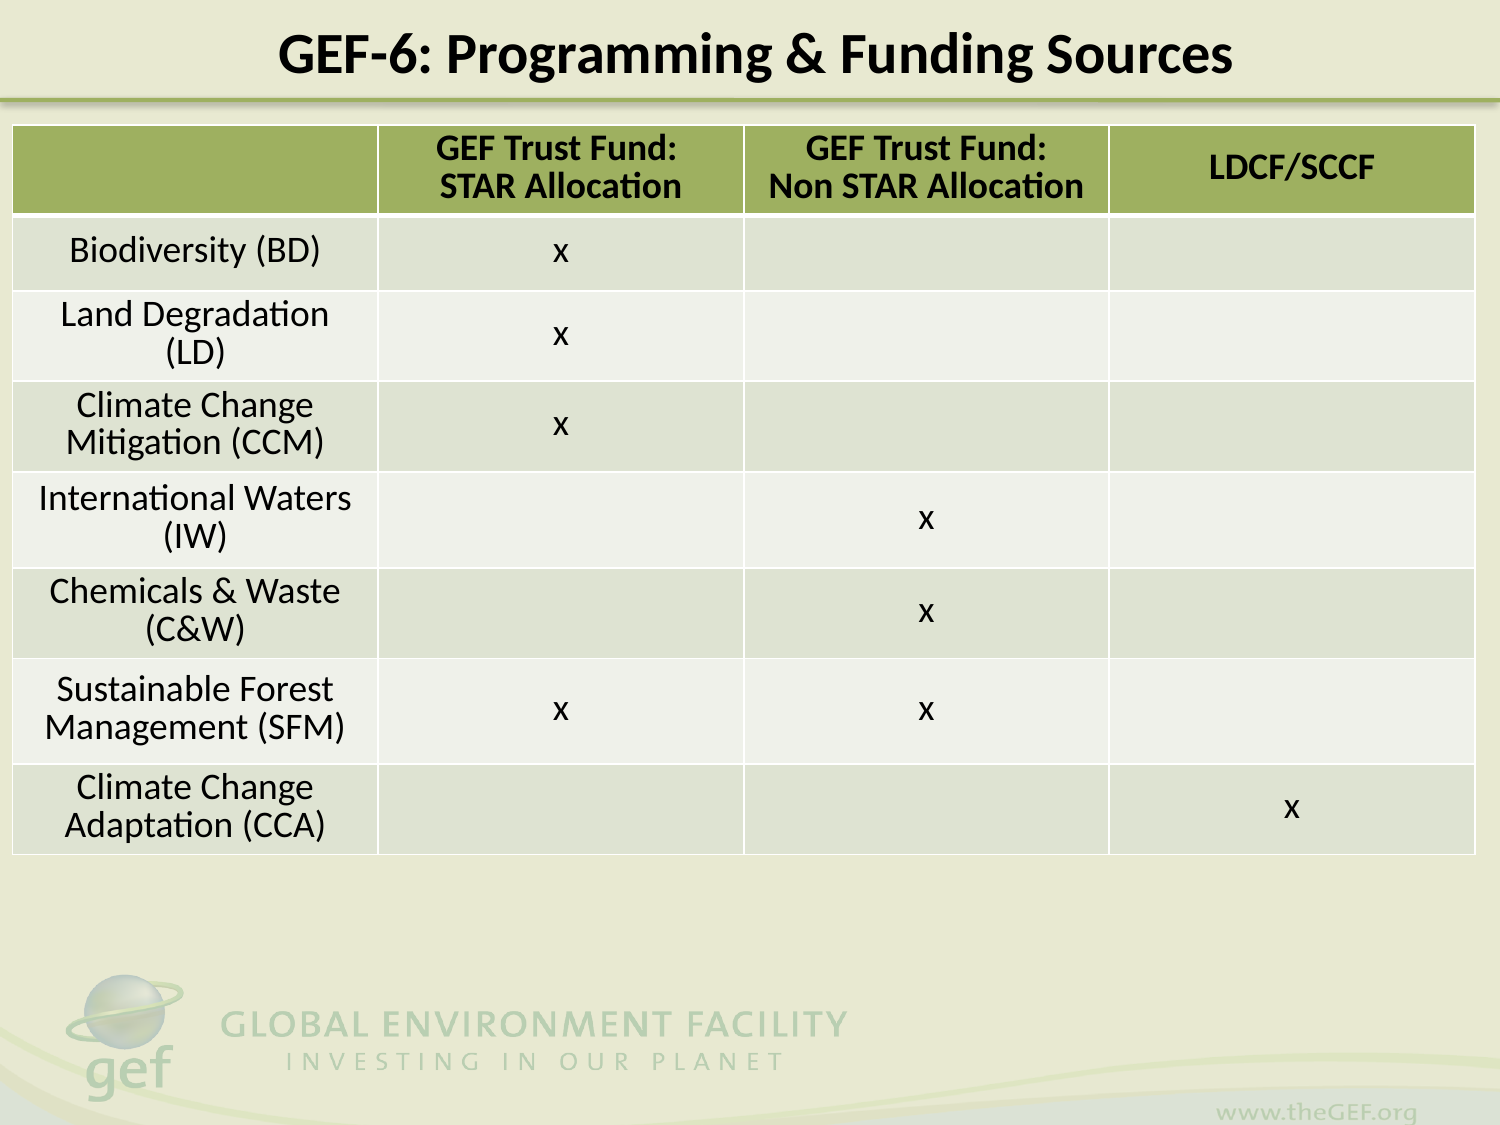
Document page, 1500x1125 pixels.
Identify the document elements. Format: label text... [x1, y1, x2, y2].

table_cell x [745, 569, 1108, 658]
table_header [13, 126, 377, 213]
table_cell [379, 765, 743, 854]
table_cell [745, 382, 1108, 471]
table_cell Biodiversity (BD) [13, 218, 377, 290]
table_cell Chemicals & Waste (C&W) [13, 569, 377, 658]
table_cell Sustainable Forest Management (SFM) [13, 659, 377, 763]
table_cell [1110, 569, 1474, 658]
table_cell [1110, 218, 1474, 290]
table_header LDCF/SCCF [1110, 126, 1474, 213]
table_cell x [379, 382, 743, 471]
table_cell [745, 292, 1108, 380]
table_cell x [1110, 765, 1474, 854]
table_cell [1110, 382, 1474, 471]
picture [0, 949, 1500, 1125]
table_cell x [379, 292, 743, 380]
table_cell [745, 218, 1108, 290]
table_cell Climate Change Adaptation (CCA) [13, 765, 377, 854]
table_cell x [745, 659, 1108, 763]
table_cell [379, 473, 743, 567]
table_cell [379, 569, 743, 658]
table_cell Climate Change Mitigation (CCM) [13, 382, 377, 471]
table_cell Land Degradation (LD) [13, 292, 377, 380]
table_cell [1110, 292, 1474, 380]
table_cell [1110, 659, 1474, 763]
table_cell International Waters (IW) [13, 473, 377, 567]
text_box GEF-6: Programming & Funding Sources [162, 0, 1350, 96]
table_header GEF Trust Fund: Non STAR Allocation [745, 126, 1108, 213]
table_cell [745, 765, 1108, 854]
table_cell [1110, 473, 1474, 567]
table_cell x [379, 218, 743, 290]
table_header GEF Trust Fund: STAR Allocation [379, 126, 743, 213]
table_cell x [745, 473, 1108, 567]
table_cell x [379, 659, 743, 763]
